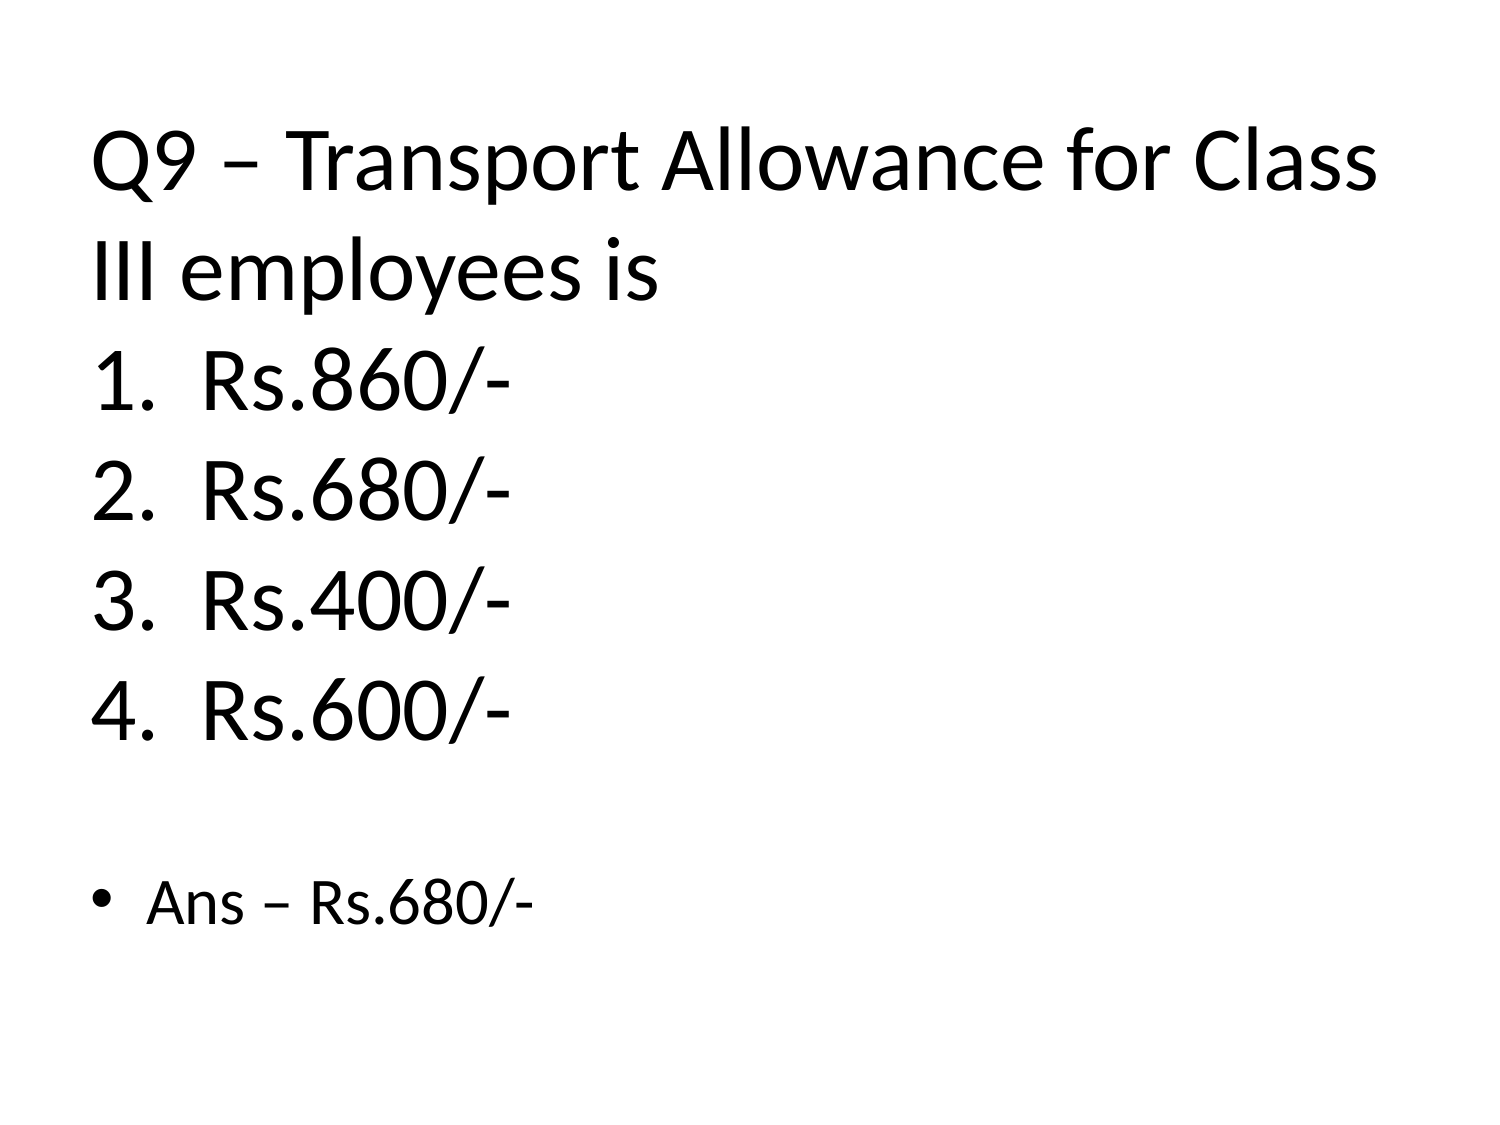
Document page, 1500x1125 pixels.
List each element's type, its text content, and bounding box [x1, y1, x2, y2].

title Q9 – Transport Allowance for Class III employees is 1. Rs.860/- 2. Rs.680/- 3. Rs.400/- 4. Rs.600/- [75, 45, 1425, 813]
list Ans – Rs.680/- [75, 849, 1425, 1005]
